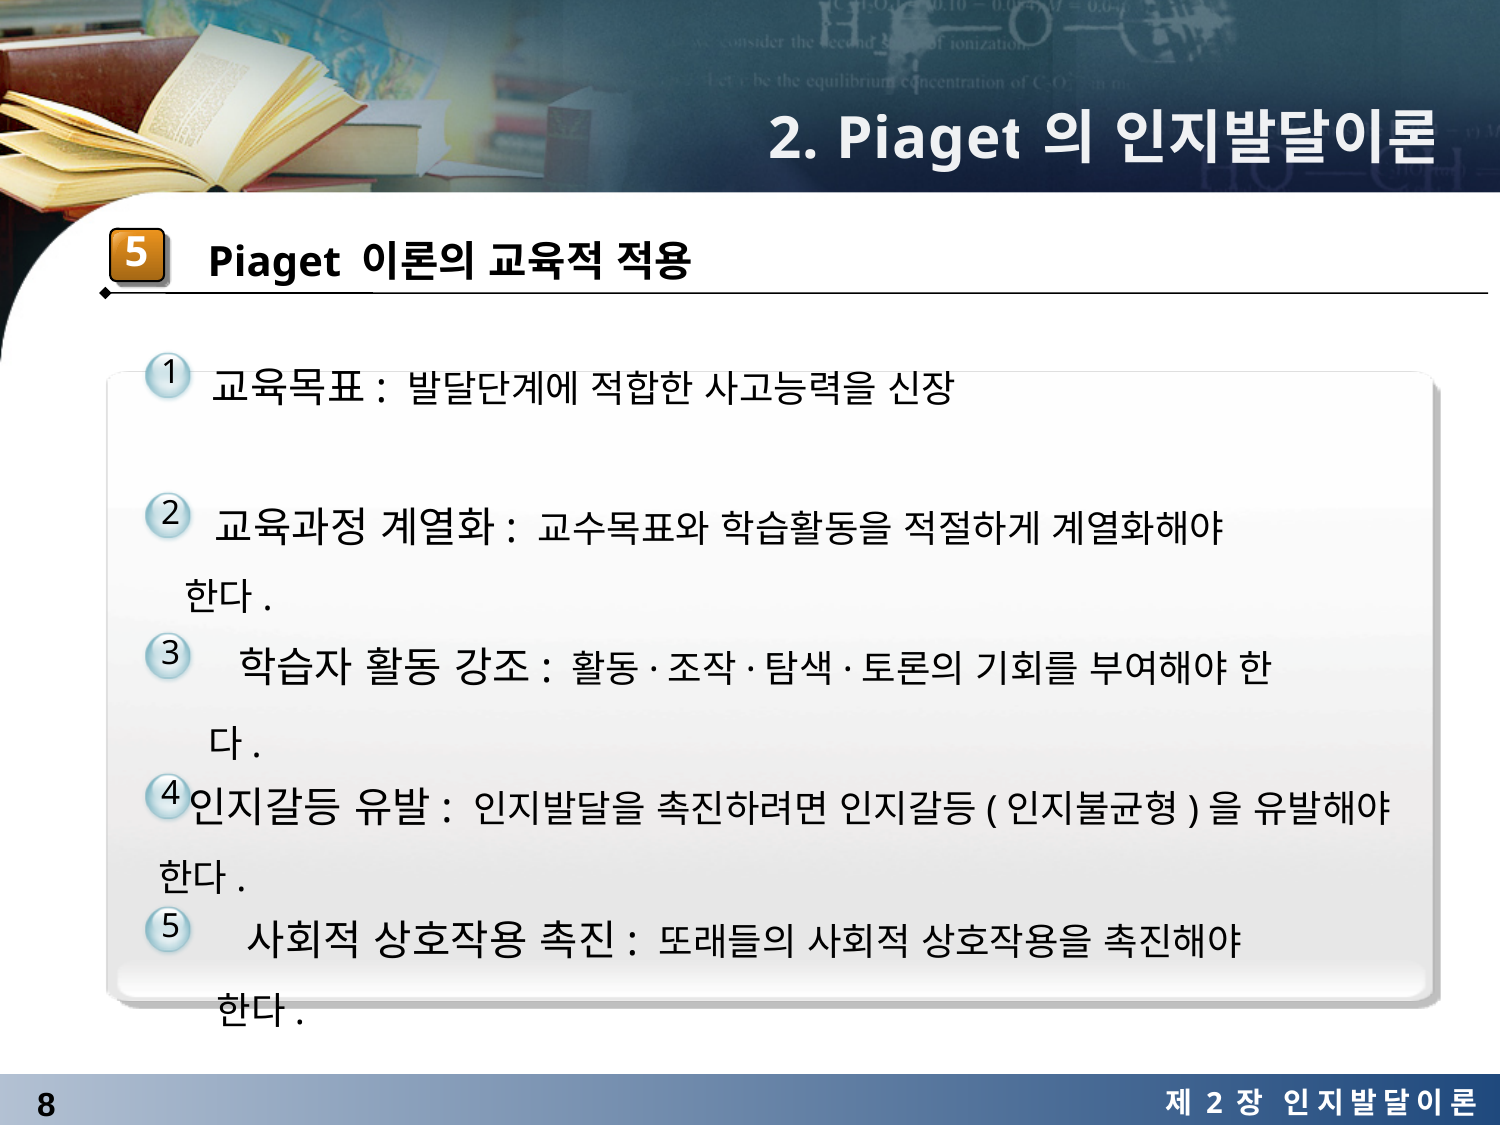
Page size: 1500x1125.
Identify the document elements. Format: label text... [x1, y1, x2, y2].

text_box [140, 608, 1349, 700]
picture [0, 0, 1500, 1032]
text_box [140, 327, 1065, 420]
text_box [105, 216, 1489, 294]
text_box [140, 468, 1312, 560]
text_box 2. Piaget의 인지발달이론 [753, 93, 1456, 178]
slide_number 8 [0, 1075, 116, 1120]
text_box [140, 881, 1362, 973]
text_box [140, 748, 1452, 833]
